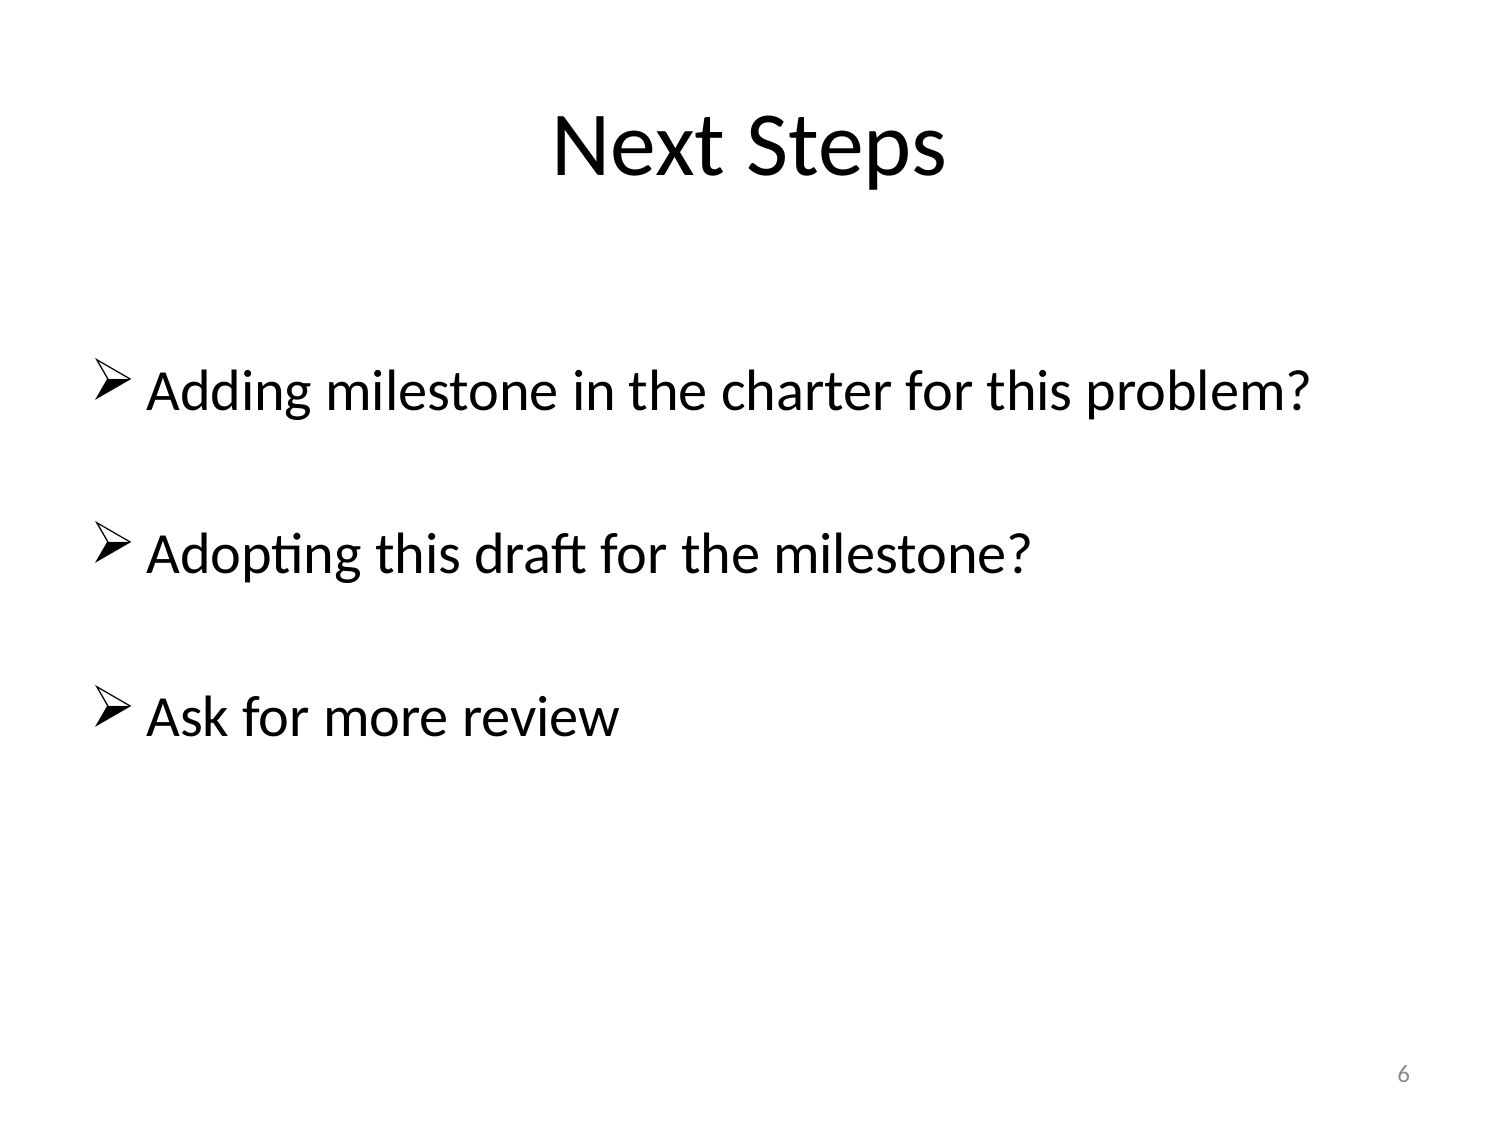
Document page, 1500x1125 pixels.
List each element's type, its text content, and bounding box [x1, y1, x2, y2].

list Adding milestone in the charter for this problem? Adopting this draft for the milestone? Ask for more review [74, 262, 1426, 1006]
title Next Steps [74, 44, 1426, 233]
slide_number 6 [1337, 1042, 1425, 1103]
